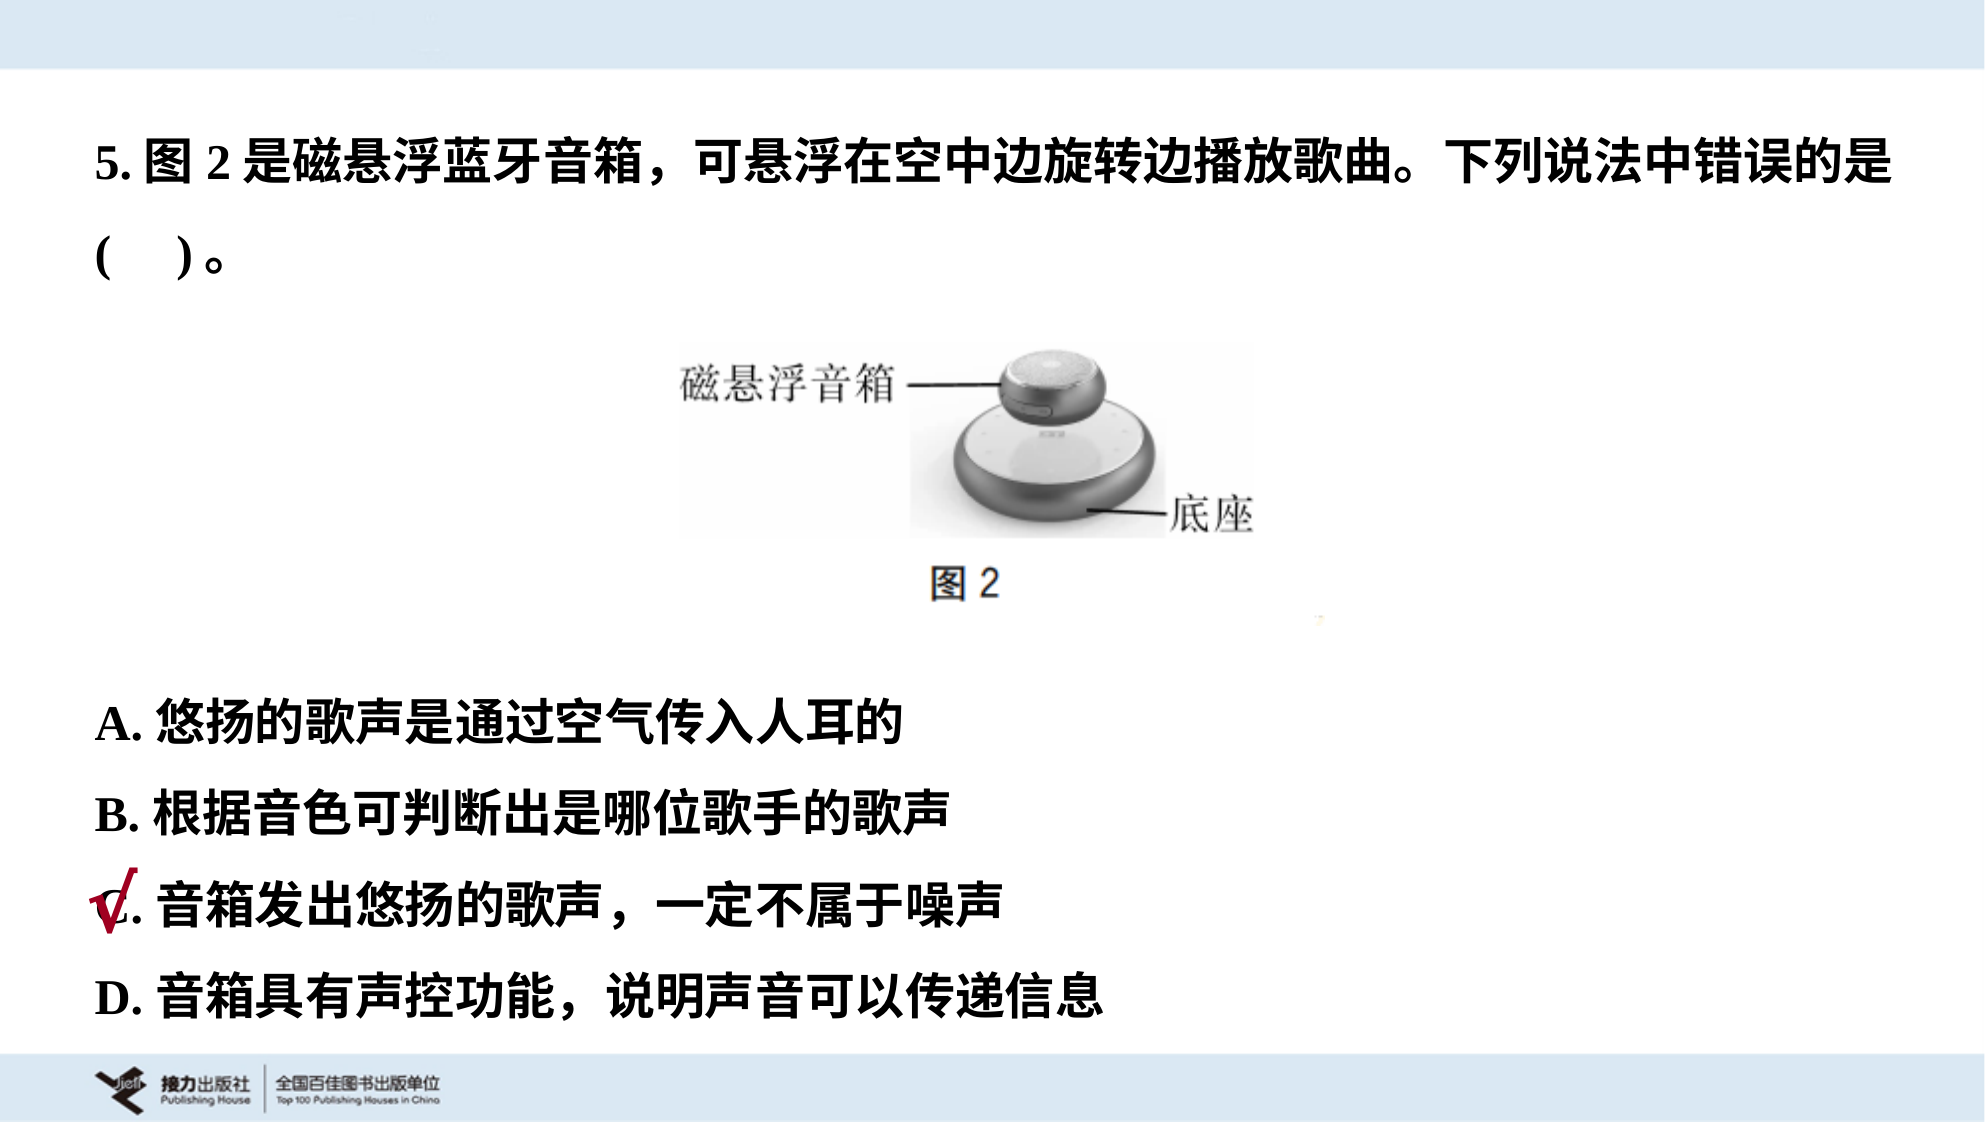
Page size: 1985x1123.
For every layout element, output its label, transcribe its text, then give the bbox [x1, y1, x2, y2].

text_box √ [86, 855, 139, 948]
text_box 5.图2是磁悬浮蓝牙音箱，可悬浮在空中边旋转边播放歌曲。下列说法中错误的是 ( )。 [94, 97, 1892, 281]
text_box A.悠扬的歌声是通过空气传入人耳的 B.根据音色可判断出是哪位歌手的歌声 C.音箱发出悠扬的歌声，一定不属于噪声 D.音箱具有声控功能，说明声音可以传递信息 [94, 658, 1892, 1025]
picture [0, 0, 1985, 1122]
